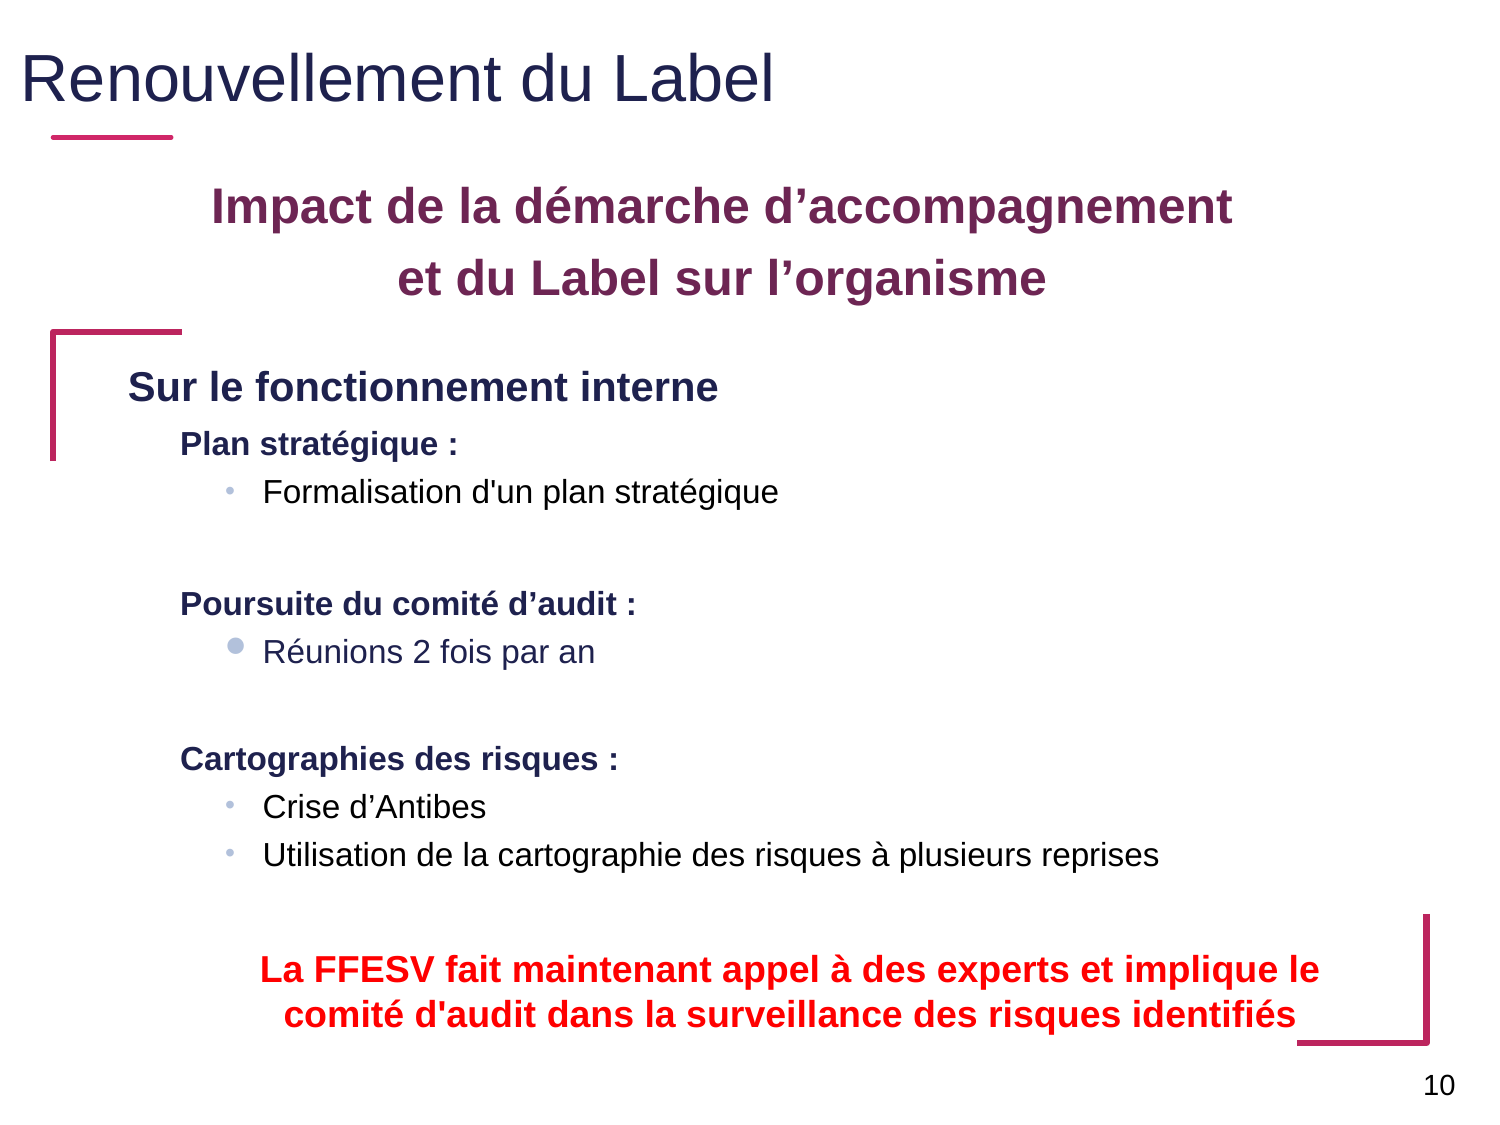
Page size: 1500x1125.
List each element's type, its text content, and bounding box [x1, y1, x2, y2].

text_box Impact de la démarche d’accompagnement et du Label sur l’organisme [146, 166, 1299, 332]
list Renouvellement du Label [5, 27, 1483, 157]
slide_number 10 [1120, 1058, 1471, 1102]
text_box [1297, 913, 1428, 1044]
list Sur le fonctionnement interne Plan stratégique : Formalisation d'un plan stratégique Poursuite du comité d’audit : Réunions 2 fois par an Cartographies des risques : Crise d’Antibes Utilisation de la cartographie des risques à plusieurs reprises La FFESV fait maintenant appel à des experts et implique le comité d'audit dans la surveillance des risques identifiés [112, 352, 1393, 1030]
text_box [52, 331, 183, 462]
